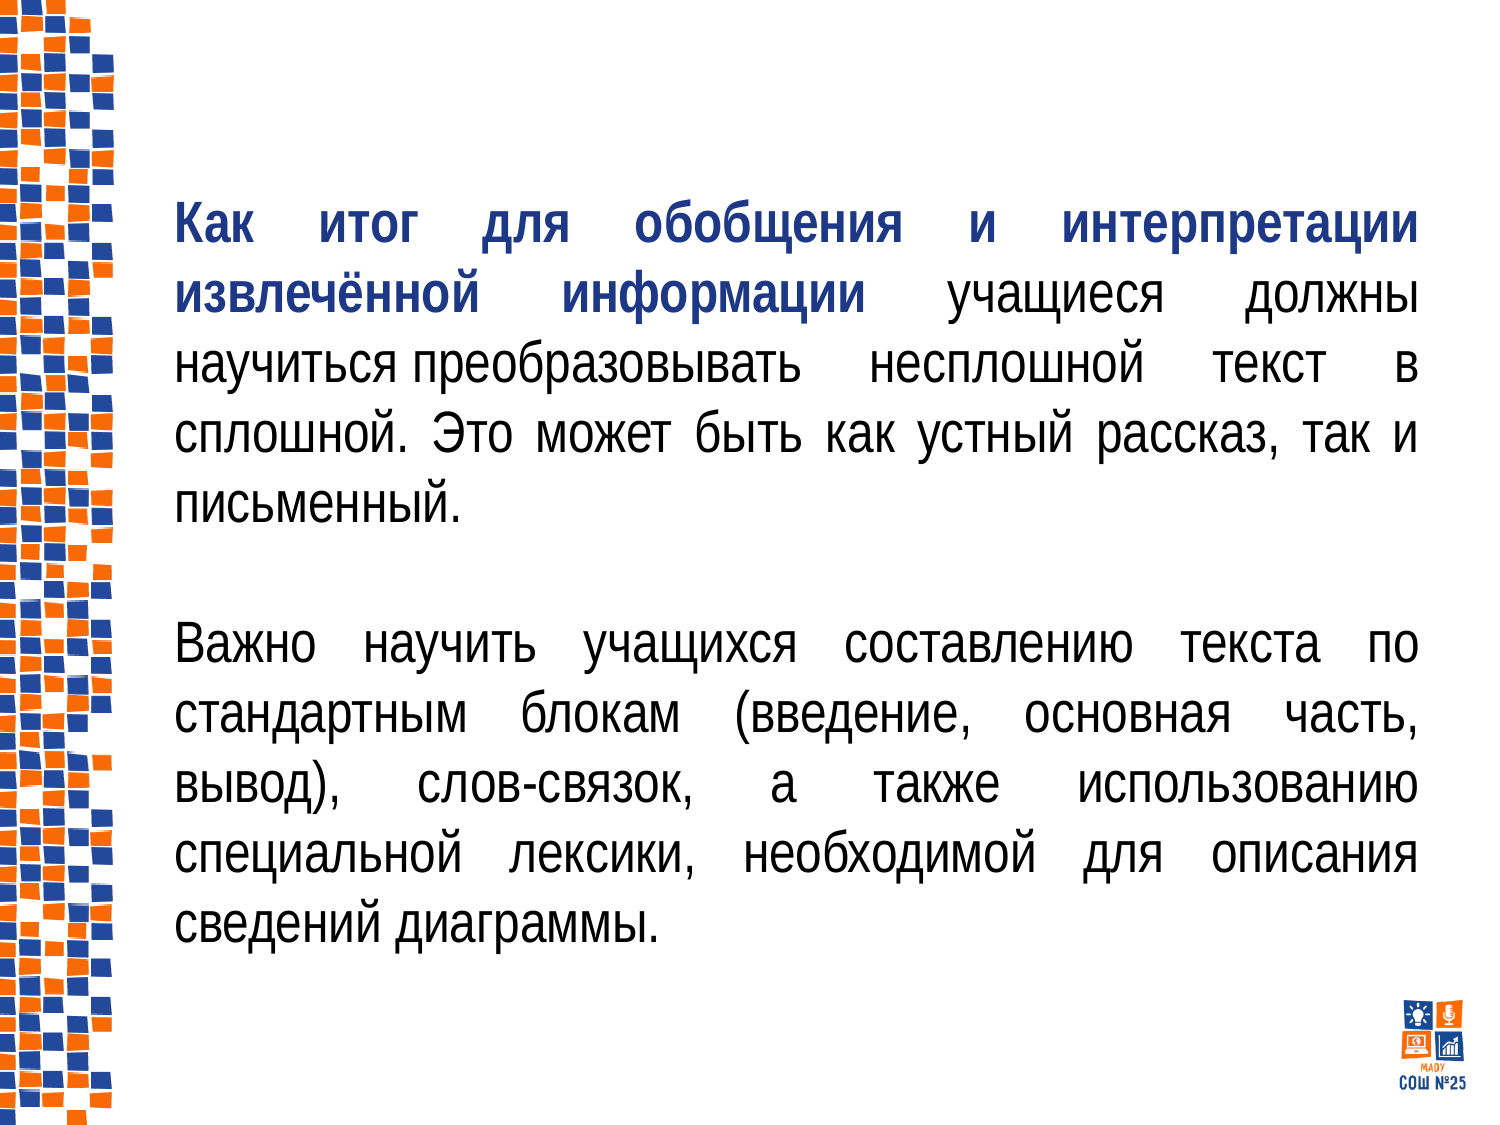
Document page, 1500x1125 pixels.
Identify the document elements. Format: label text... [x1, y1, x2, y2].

picture [1399, 999, 1467, 1090]
picture [0, 0, 184, 1125]
text_box Как итог для обобщения и интерпретации извлечённой информации учащиеся должны научиться преобразовывать несплошной текст в сплошной. Это может быть как устный рассказ, так и письменный. Важно научить учащихся составлению текста по стандартным блокам (введение, основная часть, вывод), слов-связок, а также использованию специальной лексики, необходимой для описания сведений диаграммы. [187, 176, 1436, 962]
